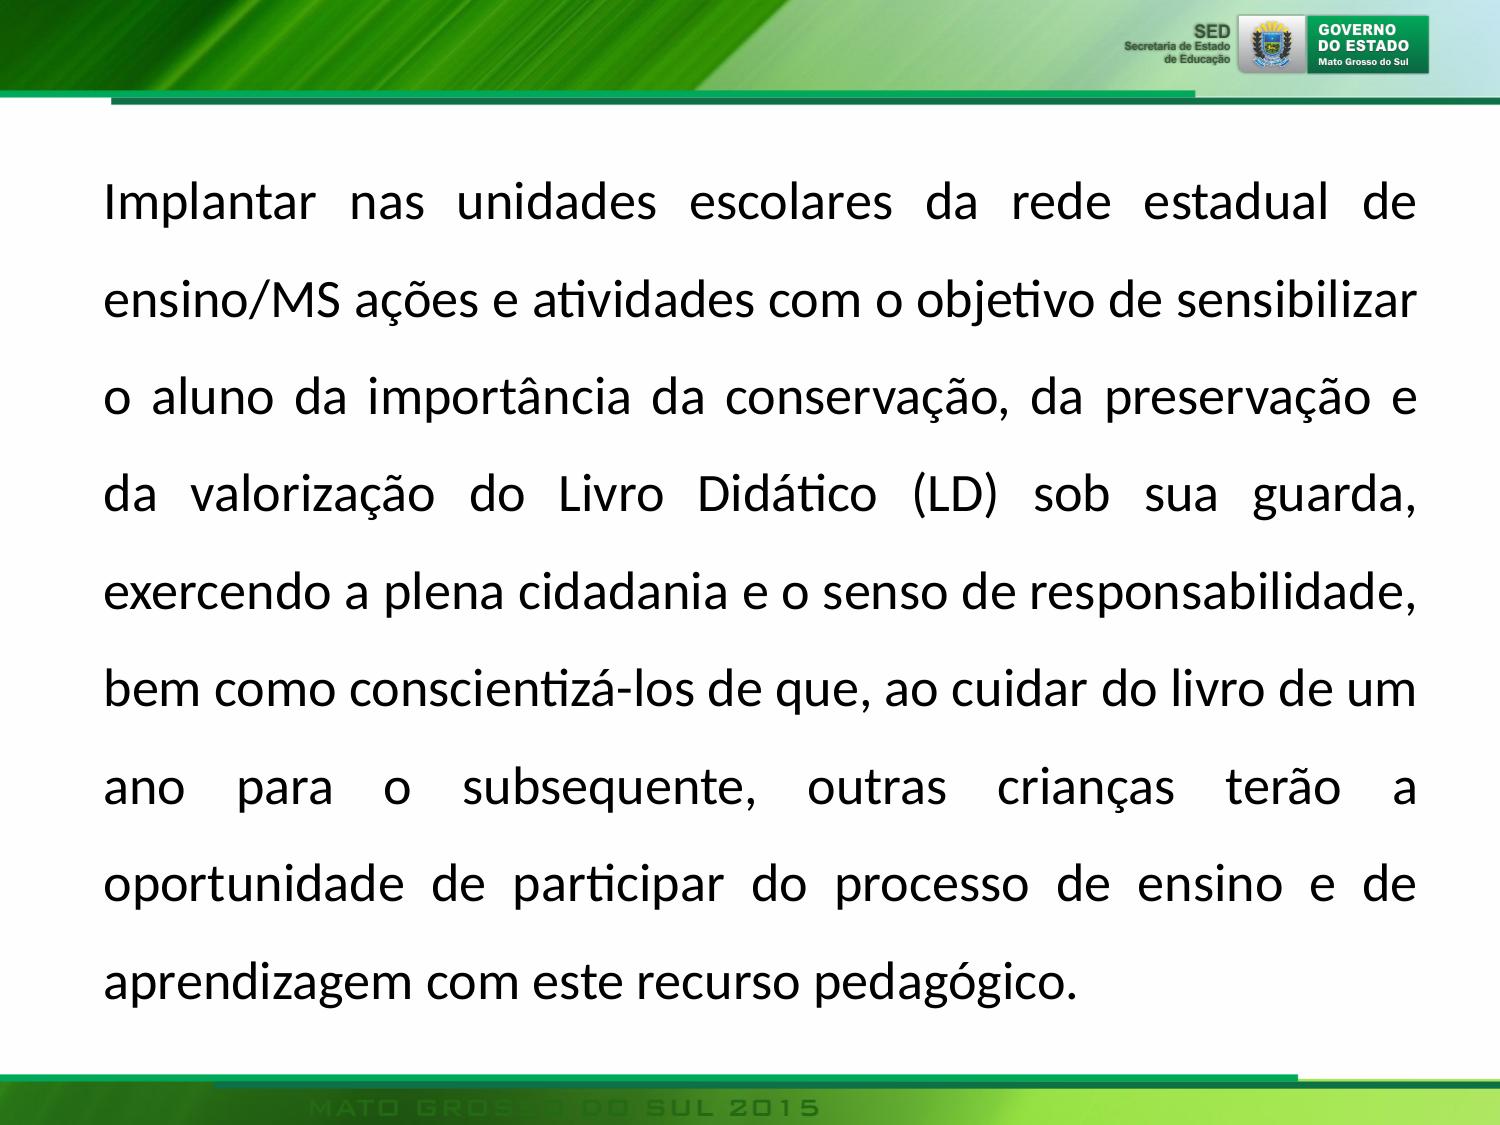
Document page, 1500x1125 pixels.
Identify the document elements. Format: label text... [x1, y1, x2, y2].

subtitle Implantar nas unidades escolares da rede estadual de ensino/MS ações e atividades com o objetivo de sensibilizar o aluno da importância da conservação, da preservação e da valorização do Livro Didático (LD) sob sua guarda, exercendo a plena cidadania e o senso de responsabilidade, bem como conscientizá-los de que, ao cuidar do livro de um ano para o subsequente, outras crianças terão a oportunidade de participar do processo de ensino e de aprendizagem com este recurso pedagógico. [88, 125, 1436, 1048]
picture [0, 0, 1500, 1125]
